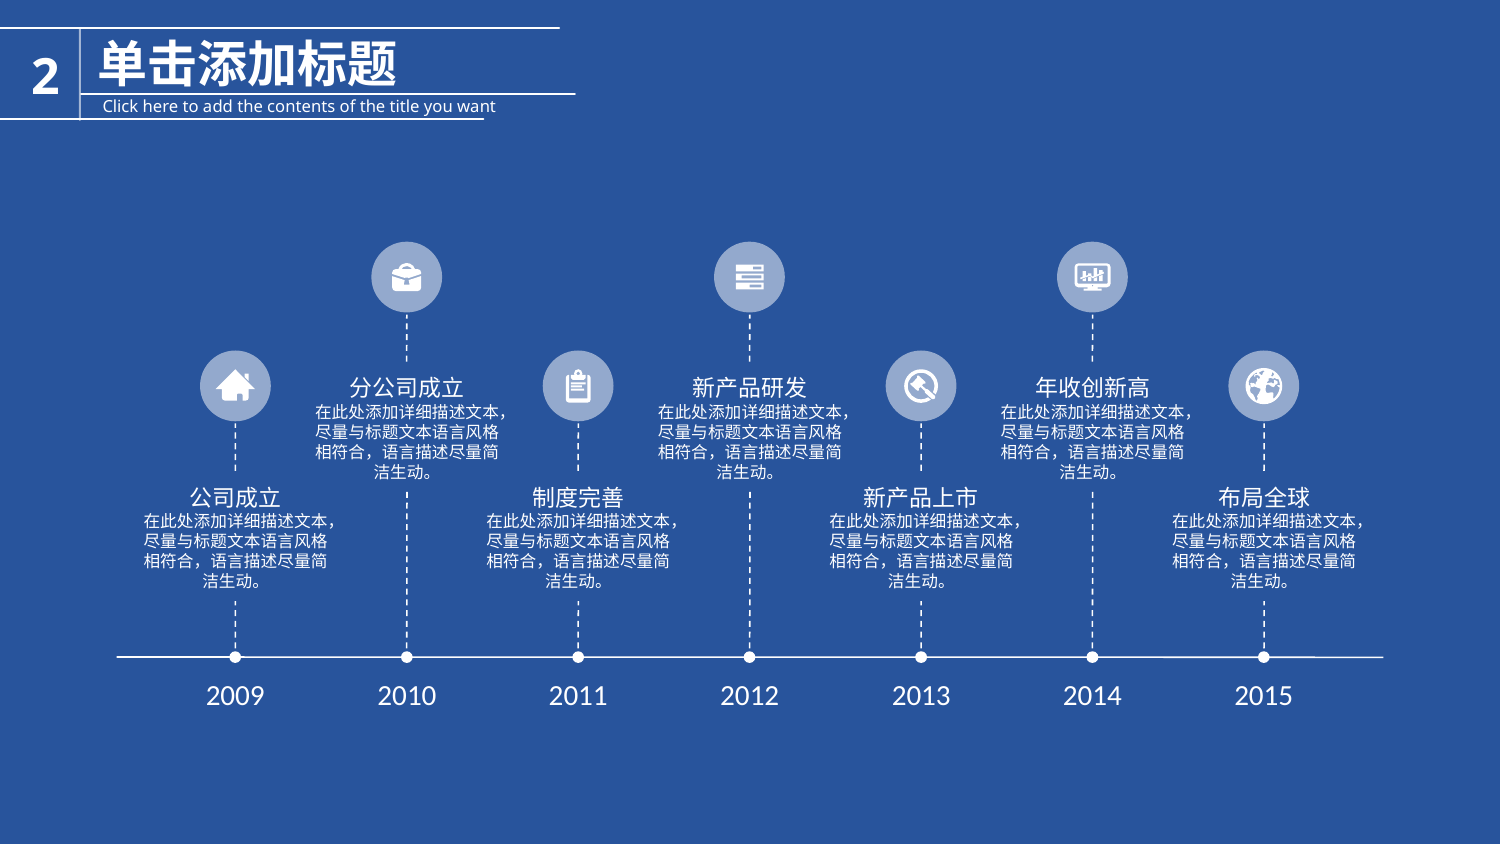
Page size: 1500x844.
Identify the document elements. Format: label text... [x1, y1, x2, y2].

text_box [714, 241, 785, 313]
text_box 2015 [1204, 668, 1324, 719]
text_box [565, 369, 591, 403]
text_box 2009 [175, 668, 295, 719]
text_box [735, 264, 764, 272]
text_box [735, 273, 764, 281]
text_box 分公司成立 在此处添加详细描述文本，尽量与标题文本语言风格相符合，语言描述尽量简洁生动。 [295, 366, 519, 489]
text_box [1245, 367, 1283, 405]
text_box [1228, 350, 1300, 422]
text_box [215, 369, 256, 401]
text_box [542, 350, 614, 422]
text_box [885, 350, 957, 422]
text_box [200, 350, 271, 422]
text_box [904, 369, 939, 403]
text_box 2013 [861, 668, 981, 719]
text_box [371, 241, 443, 313]
text_box [915, 651, 928, 663]
text_box 制度完善 在此处添加详细描述文本，尽量与标题文本语言风格相符合，语言描述尽量简洁生动。 [466, 475, 691, 598]
text_box [392, 262, 422, 292]
text_box 公司成立 在此处添加详细描述文本，尽量与标题文本语言风格相符合，语言描述尽量简洁生动。 [123, 475, 348, 598]
text_box 2012 [690, 668, 810, 719]
text_box 2 [16, 36, 66, 112]
text_box [743, 651, 756, 663]
text_box [229, 651, 242, 663]
text_box 新产品研发 在此处添加详细描述文本，尽量与标题文本语言风格相符合，语言描述尽量简洁生动。 [637, 366, 862, 489]
text_box Click here to add the contents of the title you want [87, 88, 512, 94]
text_box 2010 [347, 668, 467, 719]
text_box 年收创新高 在此处添加详细描述文本，尽量与标题文本语言风格相符合，语言描述尽量简洁生动。 [980, 366, 1205, 489]
text_box 2014 [1032, 668, 1152, 719]
text_box [400, 651, 413, 663]
text_box 单击添加标题 [82, 29, 413, 94]
text_box [572, 651, 585, 663]
text_box [1074, 263, 1111, 291]
text_box 新产品上市 在此处添加详细描述文本，尽量与标题文本语言风格相符合，语言描述尽量简洁生动。 [809, 475, 1034, 598]
text_box [735, 282, 764, 290]
text_box [1257, 651, 1270, 663]
text_box [1086, 651, 1099, 663]
text_box 布局全球 在此处添加详细描述文本，尽量与标题文本语言风格相符合，语言描述尽量简洁生动。 [1152, 475, 1376, 598]
text_box [1057, 241, 1128, 313]
text_box 2011 [518, 668, 638, 719]
text_box Click here to add the contents of the title you want [87, 95, 512, 124]
